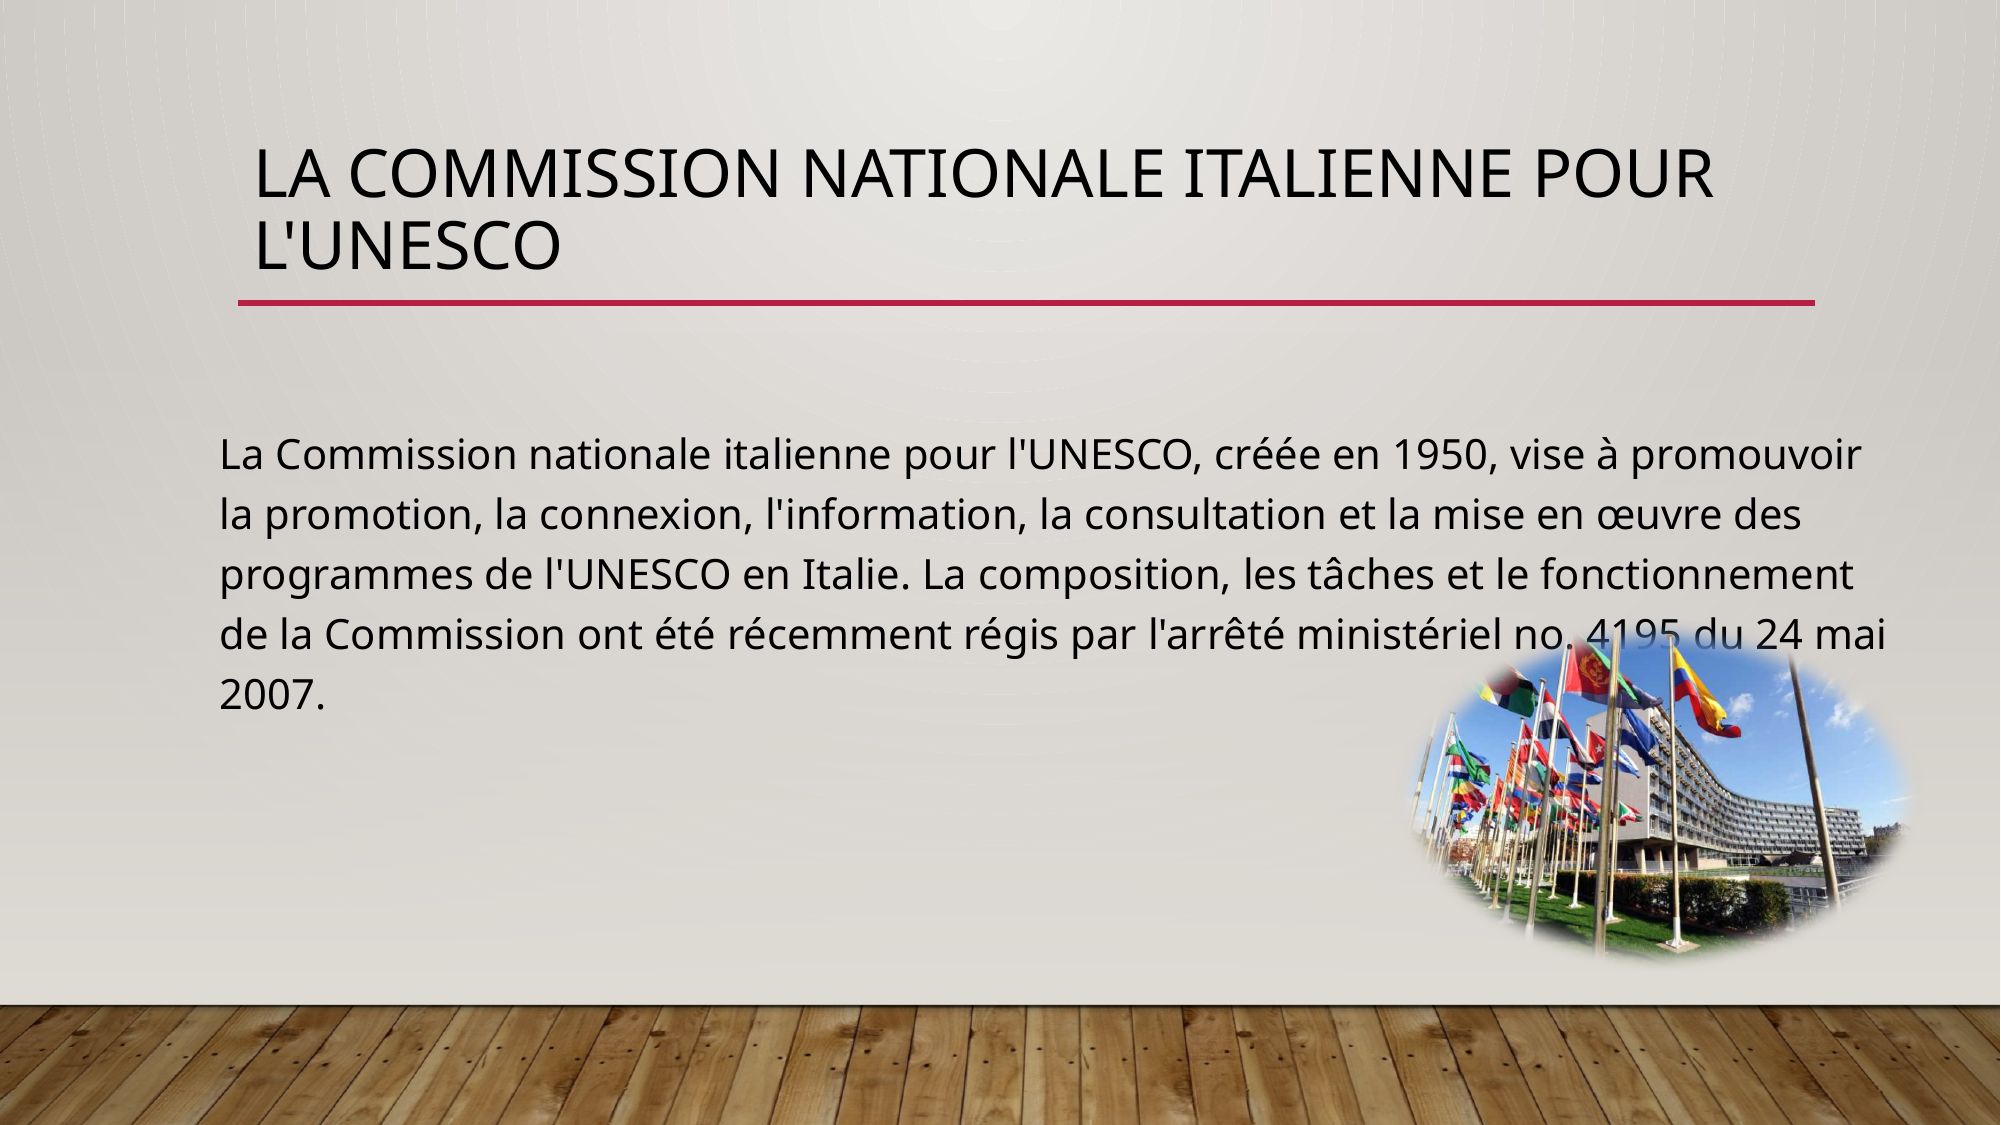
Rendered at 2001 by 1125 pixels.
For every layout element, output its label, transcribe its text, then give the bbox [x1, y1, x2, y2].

list La Commission nationale italienne pour l'UNESCO, créée en 1950, vise à promouvoir la promotion, la connexion, l'information, la consultation et la mise en œuvre des programmes de l'UNESCO en Italie. La composition, les tâches et le fonctionnement de la Commission ont été récemment régis par l'arrêté ministériel no. 4195 du 24 mai 2007. [204, 410, 1905, 972]
picture [0, 1005, 2000, 1125]
picture [1393, 617, 1926, 973]
title La Commission nationale italienne pour l'UNESCO [238, 131, 1814, 305]
